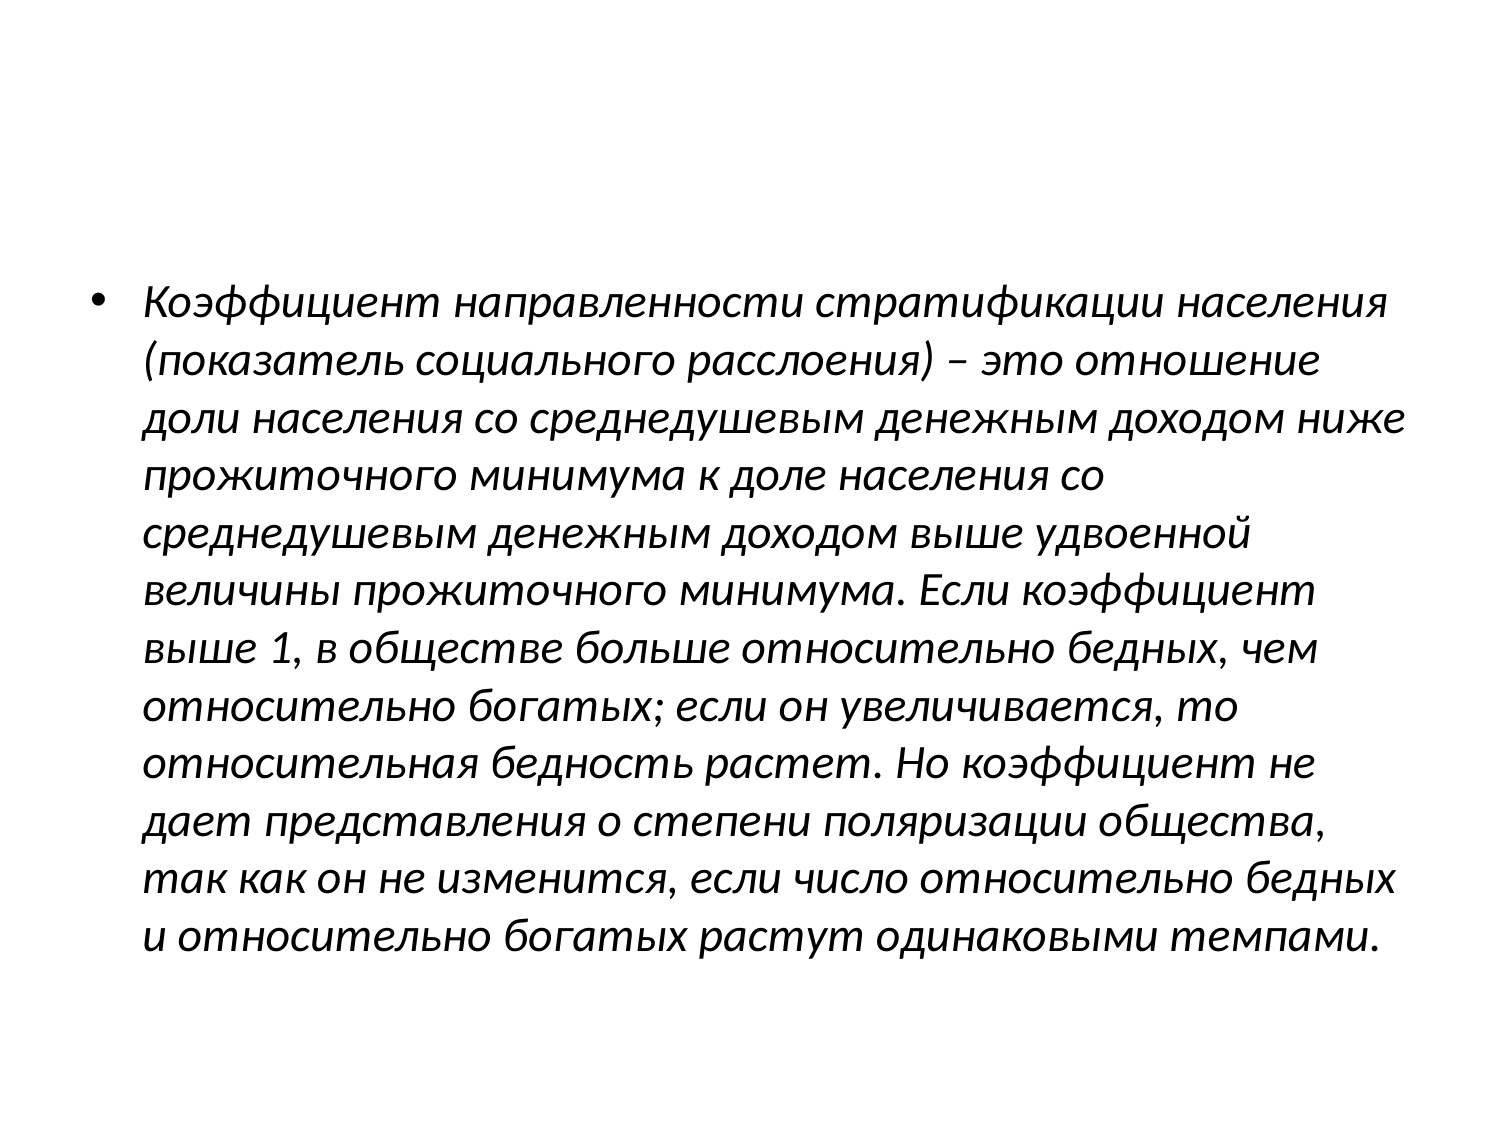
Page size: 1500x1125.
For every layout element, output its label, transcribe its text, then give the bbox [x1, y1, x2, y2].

list Коэффициент направленности стратификации населения (показатель социального расслоения) – это отношение доли населения со среднедушевым денежным доходом ниже прожиточного минимума к доле населения со среднедушевым денежным доходом выше удвоенной величины прожиточного минимума. Если коэффициент выше 1, в обществе больше относительно бедных, чем относительно богатых; если он увеличивается, то относительная бедность растет. Но коэффициент не дает представления о степени поляризации общества, так как он не изменится, если число относительно бедных и относительно богатых растут одинаковыми темпами. [75, 262, 1425, 1005]
